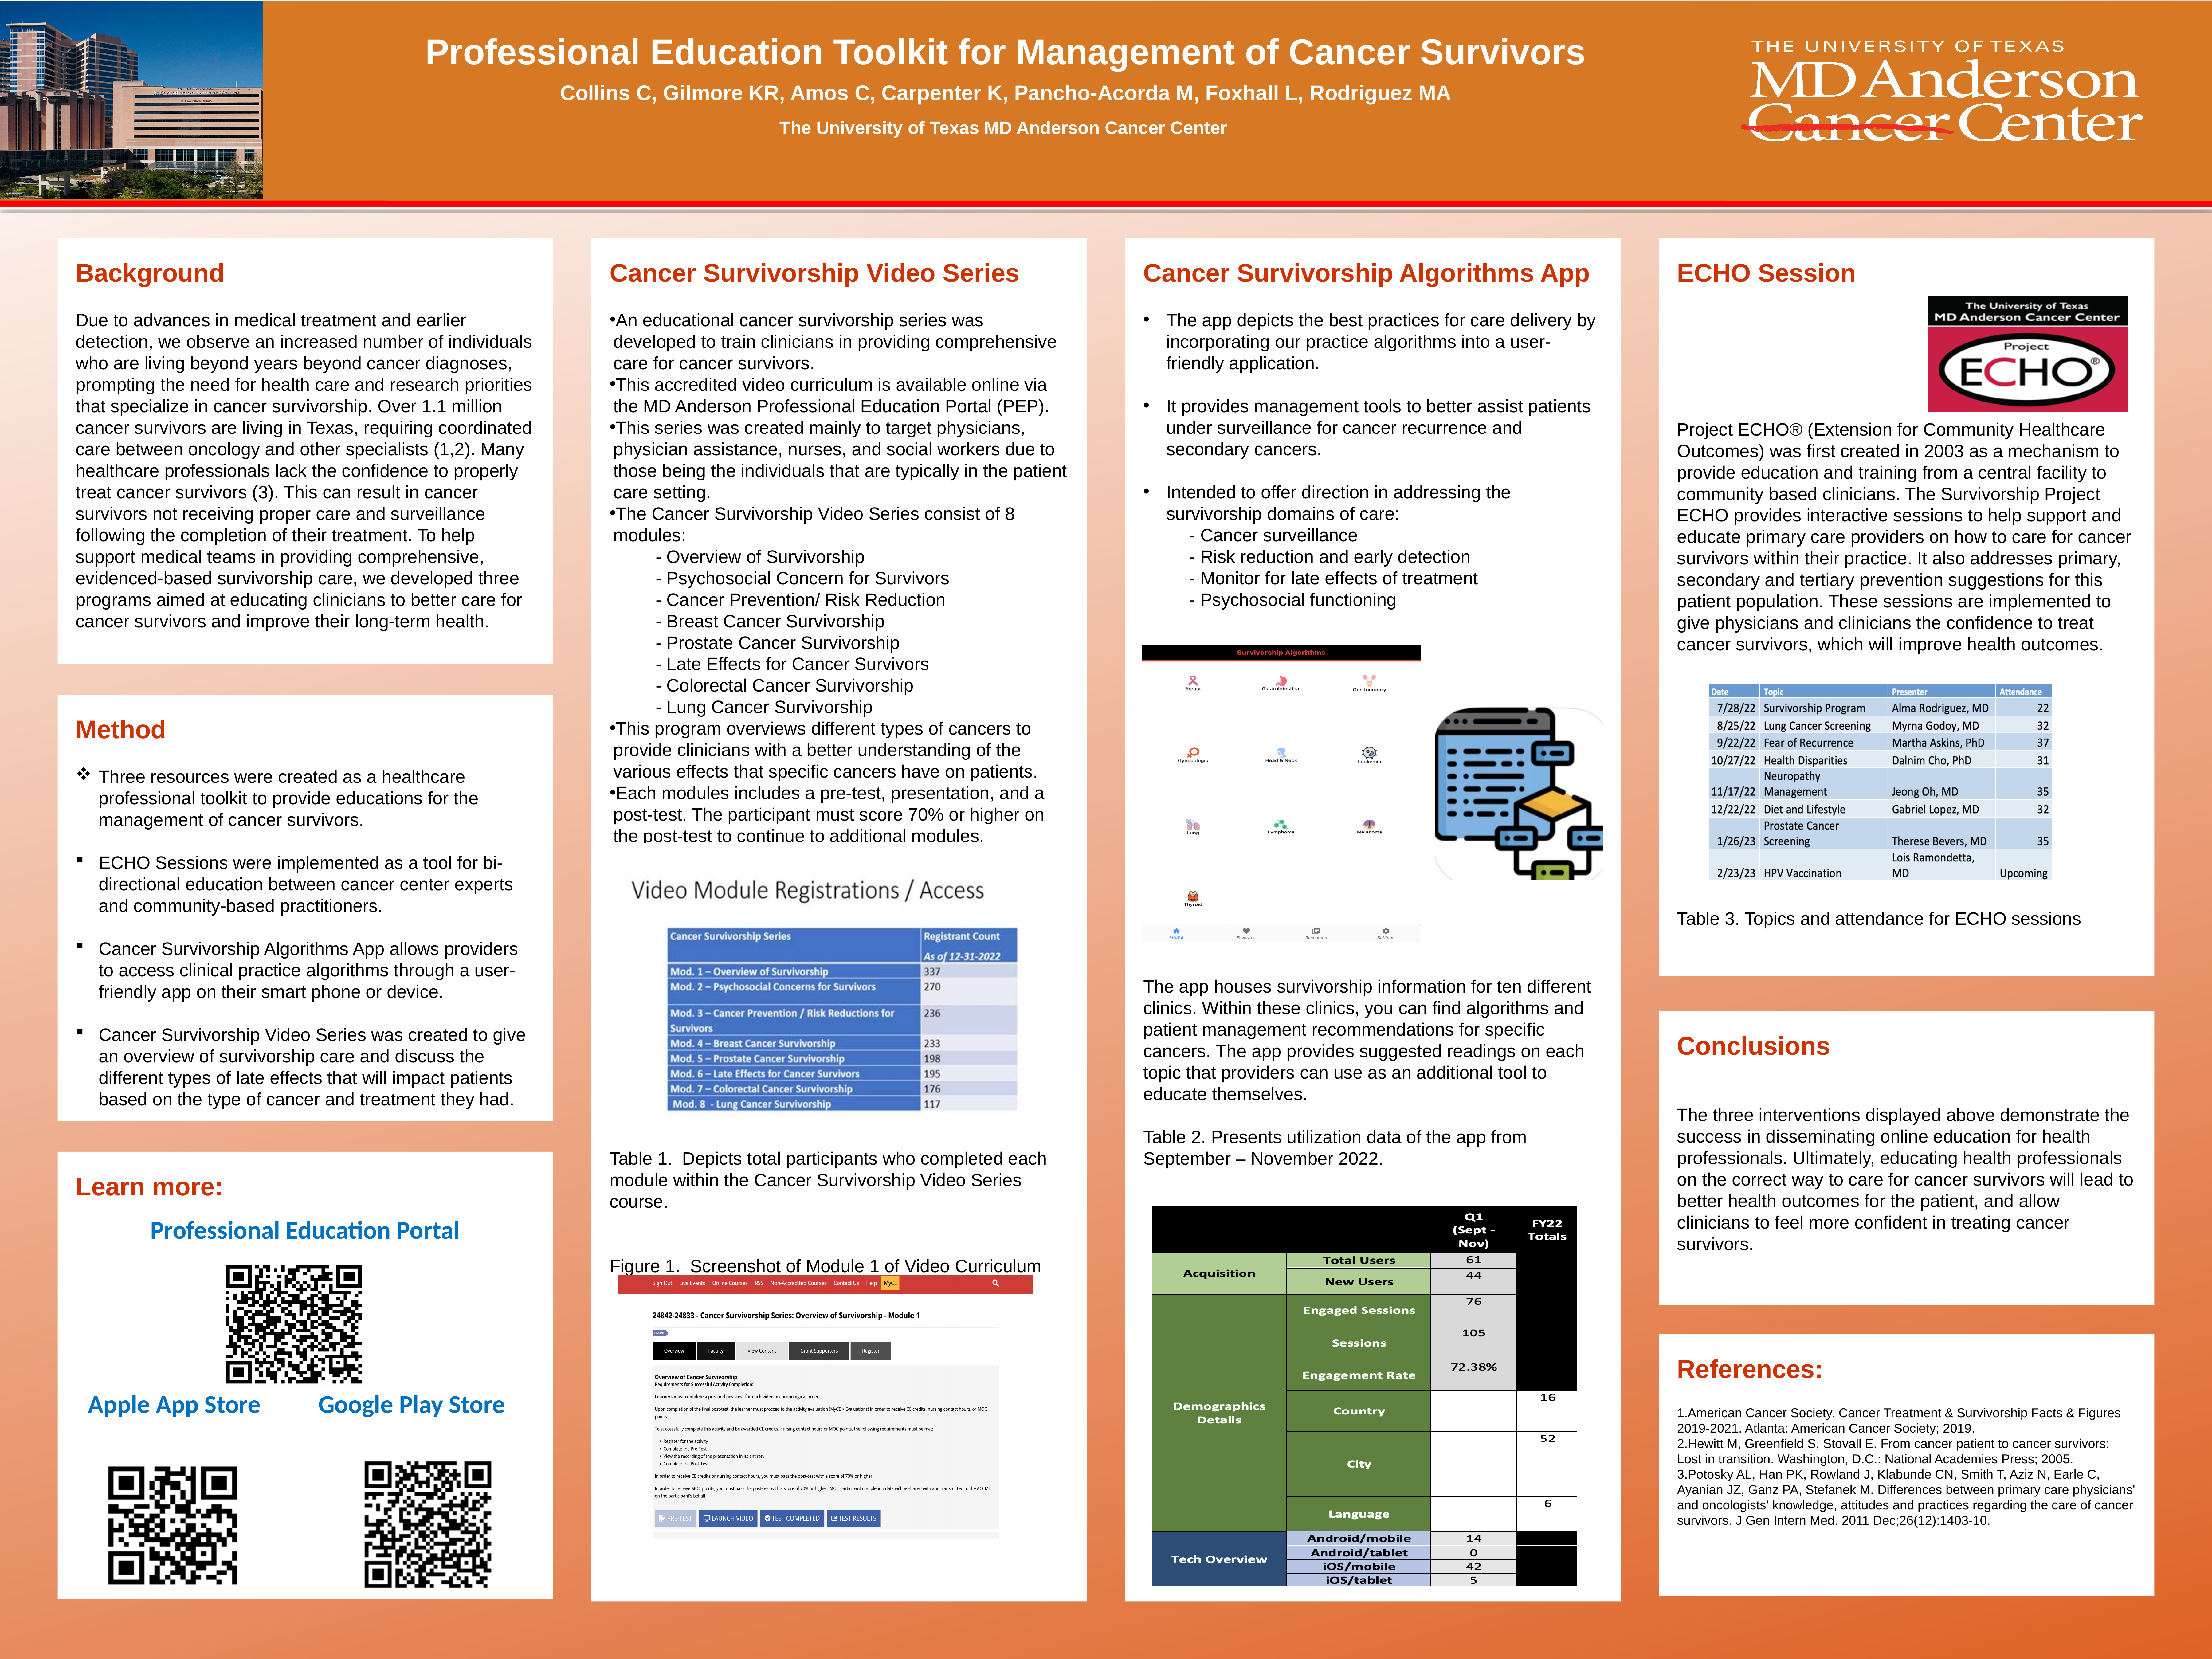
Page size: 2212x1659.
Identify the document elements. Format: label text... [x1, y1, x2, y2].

text_box References: 1.American Cancer Society. Cancer Treatment & Survivorship Facts & Figures 2019-2021. Atlanta: American Cancer Society; 2019. 2.Hewitt M, Greenfield S, Stovall E. From cancer patient to cancer survivors: Lost in transition. Washington, D.C.: National Academies Press; 2005. 3.Potosky AL, Han PK, Rowland J, Klabunde CN, Smith T, Aziz N, Earle C, Ayanian JZ, Ganz PA, Stefanek M. Differences between primary care physicians' and oncologists' knowledge, attitudes and practices regarding the care of cancer survivors. J Gen Intern Med. 2011 Dec;26(12):1403-10. [1659, 1334, 2155, 1596]
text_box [0, 1, 2212, 204]
picture [218, 1259, 369, 1390]
text_box Method Three resources were created as a healthcare professional toolkit to provide educations for the management of cancer survivors. ECHO Sessions were implemented as a tool for bi-directional education between cancer center experts and community-based practitioners. Cancer Survivorship Algorithms App allows providers to access clinical practice algorithms through a user-friendly app on their smart phone or device. Cancer Survivorship Video Series was created to give an overview of survivorship care and discuss the different types of late effects that will impact patients based on the type of cancer and treatment they had. [57, 695, 553, 1121]
text_box Conclusions The three interventions displayed above demonstrate the success in disseminating online education for health professionals. Ultimately, educating health professionals on the correct way to care for cancer survivors will lead to better health outcomes for the patient, and allow clinicians to feel more confident in treating cancer survivors. [1659, 1011, 2155, 1305]
text_box Cancer Survivorship Video Series An educational cancer survivorship series was developed to train clinicians in providing comprehensive care for cancer survivors. This accredited video curriculum is available online via the MD Anderson Professional Education Portal (PEP). This series was created mainly to target physicians, physician assistance, nurses, and social workers due to those being the individuals that are typically in the patient care setting. The Cancer Survivorship Video Series consist of 8 modules: - Overview of Survivorship - Psychosocial Concern for Survivors - Cancer Prevention/ Risk Reduction - Breast Cancer Survivorship - Prostate Cancer Survivorship - Late Effects for Cancer Survivors - Colorectal Cancer Survivorship - Lung Cancer Survivorship This program overviews different types of cancers to provide clinicians with a better understanding of the various effects that specific cancers have on patients. Each modules includes a pre-test, presentation, and a post-test. The participant must score 70% or higher on the post-test to continue to additional modules. Table 1. Depicts total participants who completed each module within the Cancer Survivorship Video Series course. Figure 1. Screenshot of Module 1 of Video Curriculum [591, 238, 1087, 1602]
text_box ECHO Session Project ECHO® (Extension for Community Healthcare Outcomes) was first created in 2003 as a mechanism to provide education and training from a central facility to community based clinicians. The Survivorship Project ECHO provides interactive sessions to help support and educate primary care providers on how to care for cancer survivors within their practice. It also addresses primary, secondary and tertiary prevention suggestions for this patient population. These sessions are implemented to give physicians and clinicians the confidence to treat cancer survivors, which will improve health outcomes. Table 3. Topics and attendance for ECHO sessions [1659, 238, 2155, 976]
picture [356, 1455, 495, 1596]
picture [591, 843, 1069, 1135]
picture [1709, 682, 2052, 880]
picture [104, 1466, 243, 1586]
text_box Cancer Survivorship Algorithms App The app depicts the best practices for care delivery by incorporating our practice algorithms into a user-friendly application. It provides management tools to better assist patients under surveillance for cancer recurrence and secondary cancers. Intended to offer direction in addressing the survivorship domains of care: - Cancer surveillance - Risk reduction and early detection - Monitor for late effects of treatment - Psychosocial functioning The app houses survivorship information for ten different clinics. Within these clinics, you can find algorithms and patient management recommendations for specific cancers. The app provides suggested readings on each topic that providers can use as an additional tool to educate themselves. Table 2. Presents utilization data of the app from September – November 2022. [1125, 238, 1621, 1602]
text_box Background Due to advances in medical treatment and earlier detection, we observe an increased number of individuals who are living beyond years beyond cancer diagnoses, prompting the need for health care and research priorities that specialize in cancer survivorship. Over 1.1 million cancer survivors are living in Texas, requiring coordinated care between oncology and other specialists (1,2). Many healthcare professionals lack the confidence to properly treat cancer survivors (3). This can result in cancer survivors not receiving proper care and surveillance following the completion of their treatment. To help support medical teams in providing comprehensive, evidenced-based survivorship care, we developed three programs aimed at educating clinicians to better care for cancer survivors and improve their long-term health. [57, 238, 553, 664]
picture [1142, 645, 1421, 942]
picture [1435, 707, 1603, 880]
picture [1928, 296, 2128, 412]
text_box Learn more: Professional Education Portal Apple App Store Google Play Store [57, 1151, 553, 1599]
picture [618, 1275, 1033, 1539]
picture [1152, 1206, 1577, 1586]
